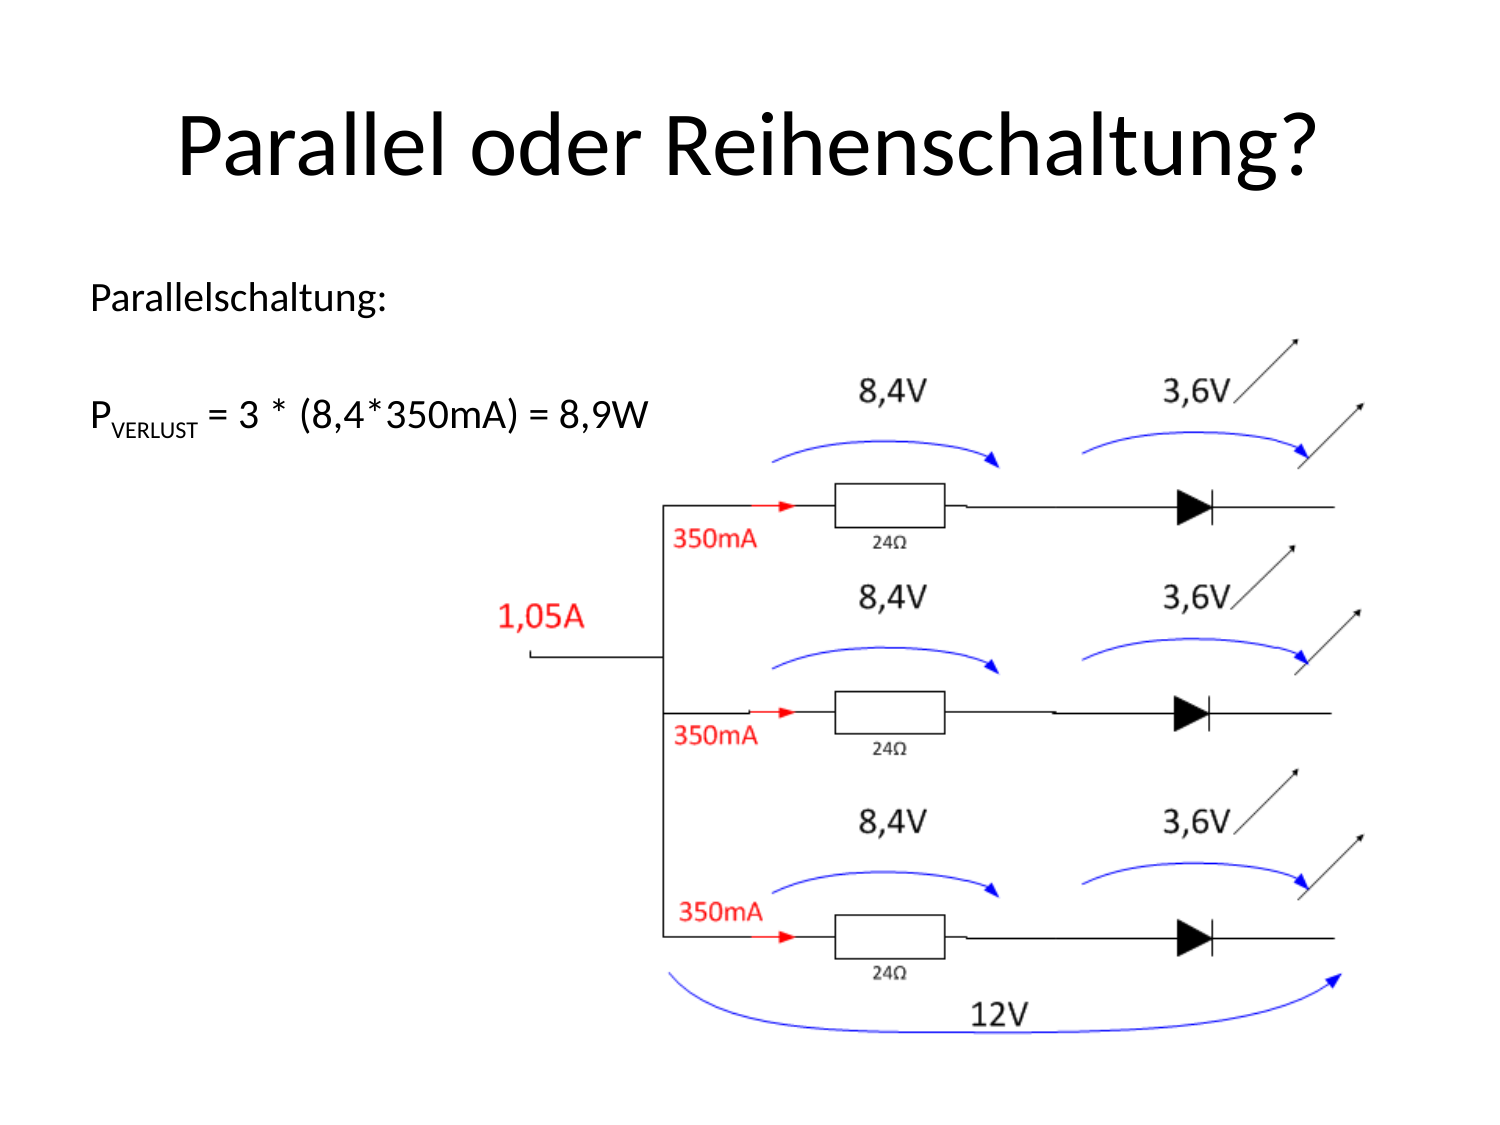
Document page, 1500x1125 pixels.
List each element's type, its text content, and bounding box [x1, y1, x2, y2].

list Parallelschaltung: PVERLUST = 3 * (8,4*350mA) = 8,9W [75, 262, 1425, 1005]
picture [496, 337, 1365, 1039]
title Parallel oder Reihenschaltung? [75, 45, 1425, 233]
